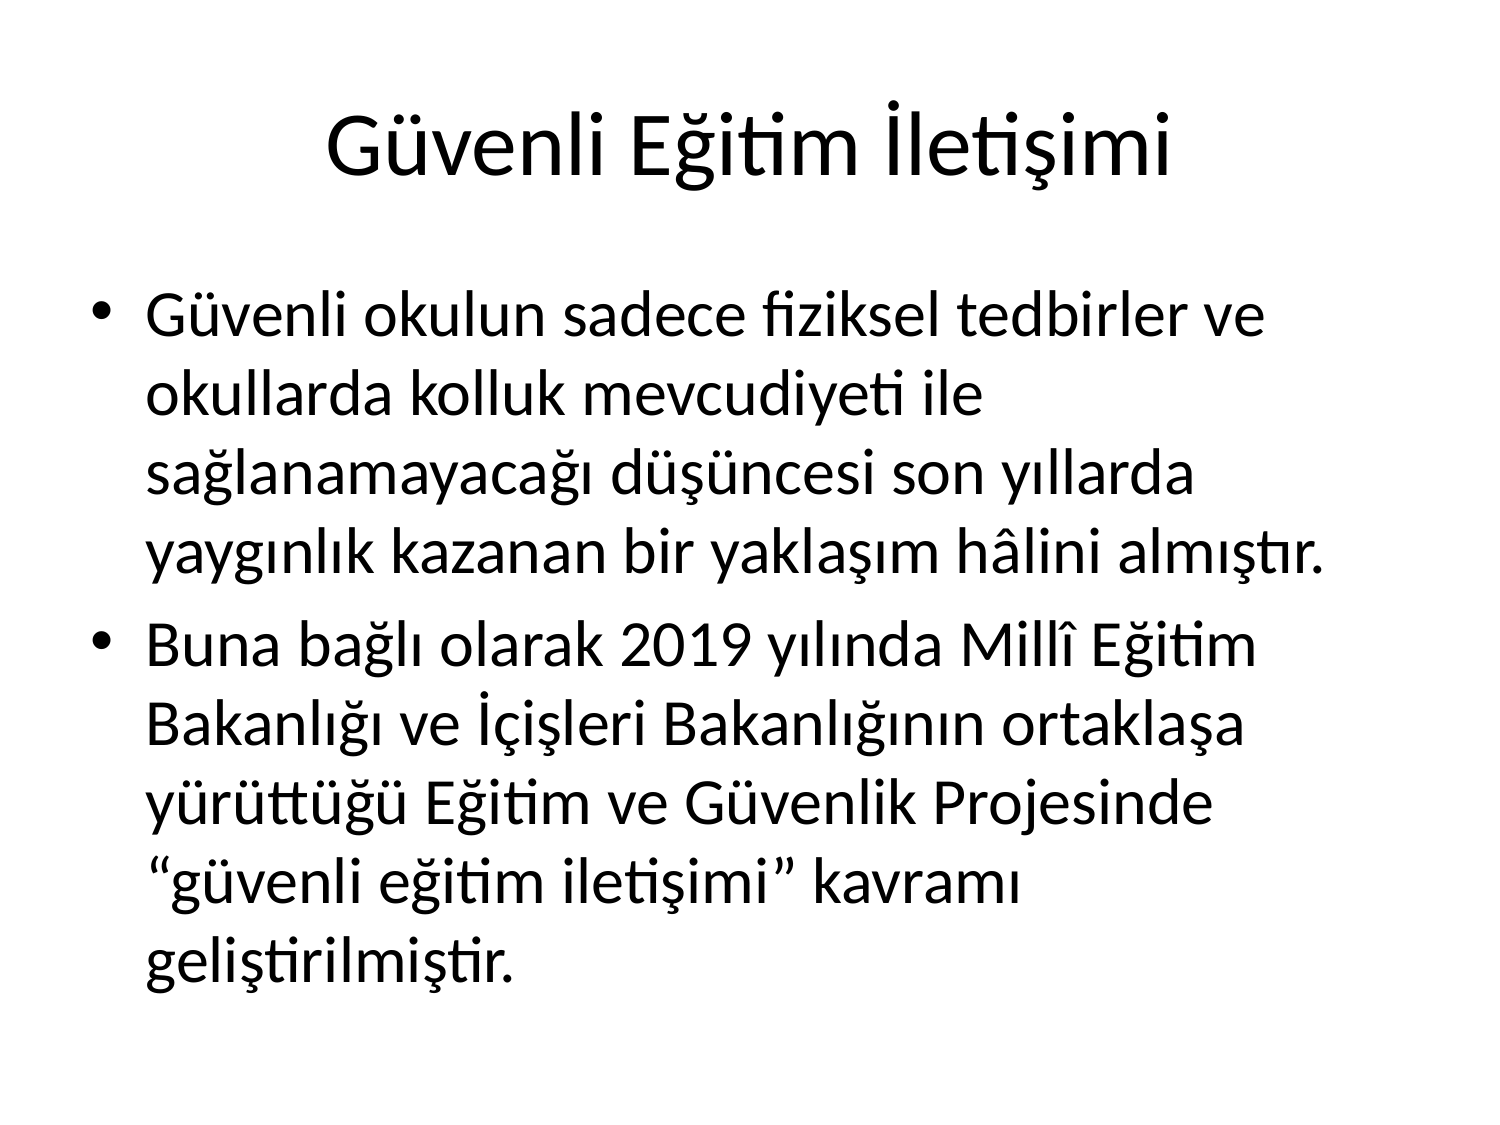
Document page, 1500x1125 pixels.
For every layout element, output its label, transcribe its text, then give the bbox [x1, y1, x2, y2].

list Güvenli okulun sadece fiziksel tedbirler ve okullarda kolluk mevcudiyeti ile sağlanamayacağı düşüncesi son yıllarda yaygınlık kazanan bir yaklaşım hâlini almıştır. Buna bağlı olarak 2019 yılında Millî Eğitim Bakanlığı ve İçişleri Bakanlığının ortaklaşa yürüttüğü Eğitim ve Güvenlik Projesinde “güvenli eğitim iletişimi” kavramı geliştirilmiştir. [75, 262, 1425, 1005]
title Güvenli Eğitim İletişimi [75, 45, 1425, 233]
